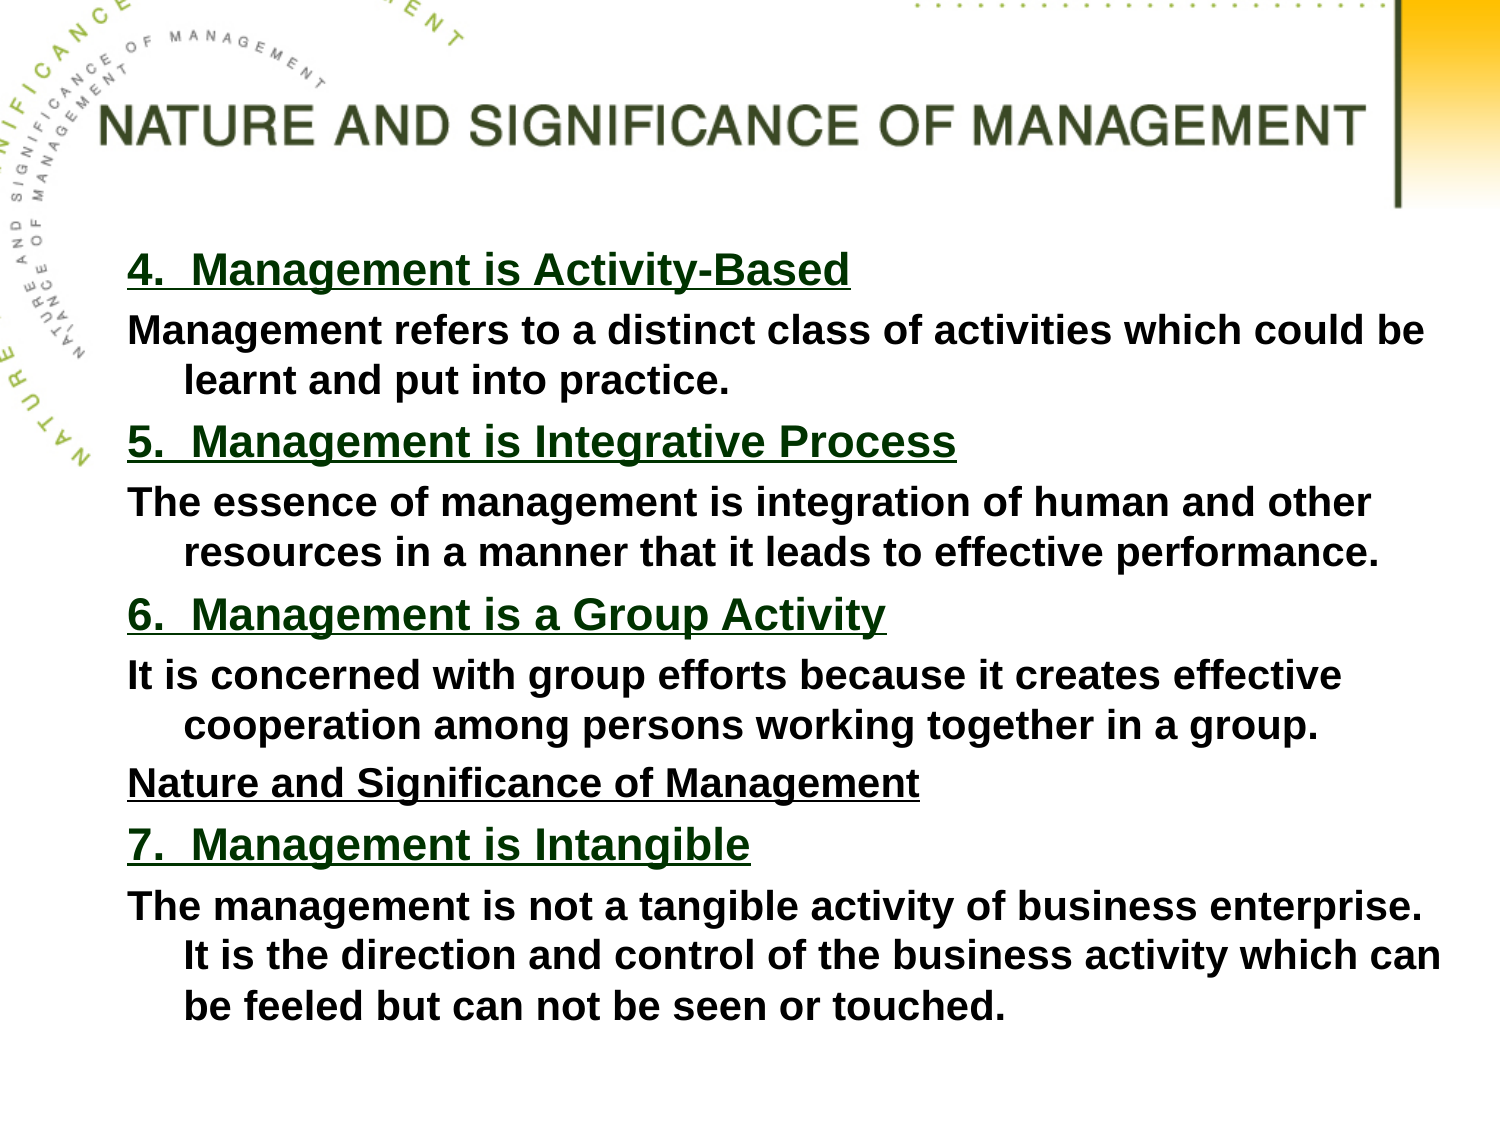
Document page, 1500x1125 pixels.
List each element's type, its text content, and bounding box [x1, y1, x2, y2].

text_box 4. Management is Activity-Based Management refers to a distinct class of activities which could be learnt and put into practice. 5. Management is Integrative Process The essence of management is integration of human and other resources in a manner that it leads to effective performance. 6. Management is a Group Activity It is concerned with group efforts because it creates effective cooperation among persons working together in a group. Nature and Significance of Management 7. Management is Intangible The management is not a tangible activity of business enterprise. It is the direction and control of the business activity which can be feeled but can not be seen or touched. [112, 231, 1459, 977]
picture [0, 0, 1500, 1125]
